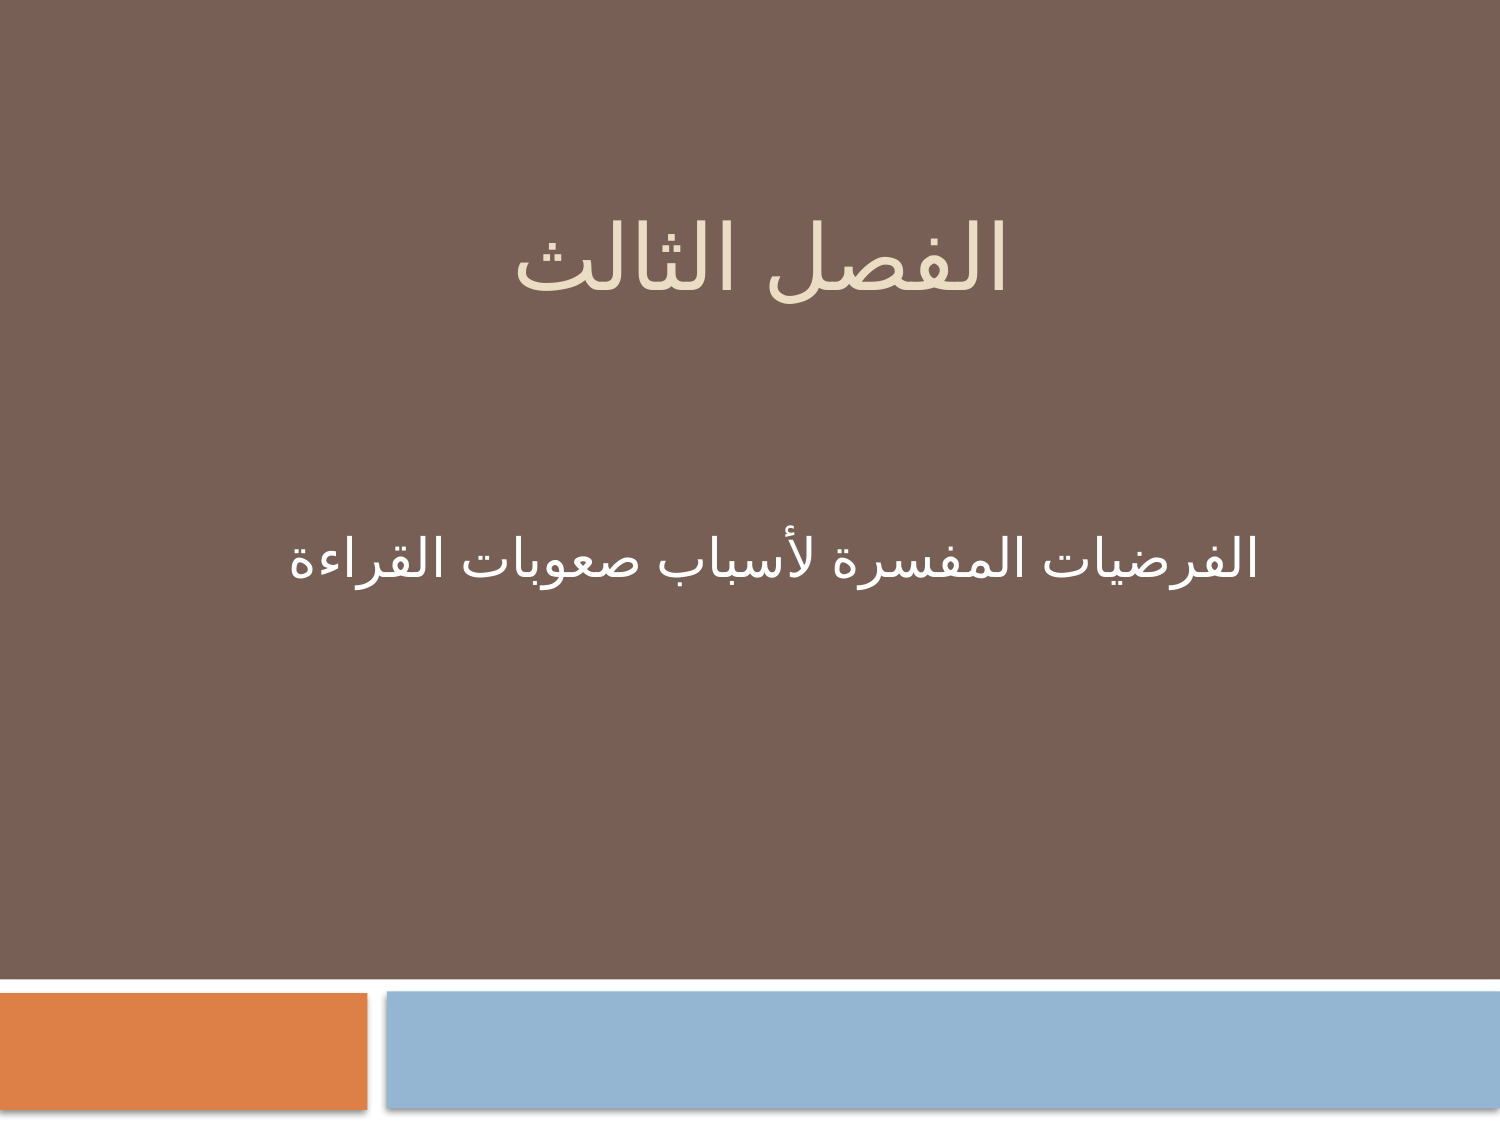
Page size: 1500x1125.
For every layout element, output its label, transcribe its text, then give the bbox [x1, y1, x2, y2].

subtitle الفرضيات المفسرة لأسباب صعوبات القراءة [249, 412, 1300, 700]
title الفصل الثالث [125, 75, 1400, 317]
